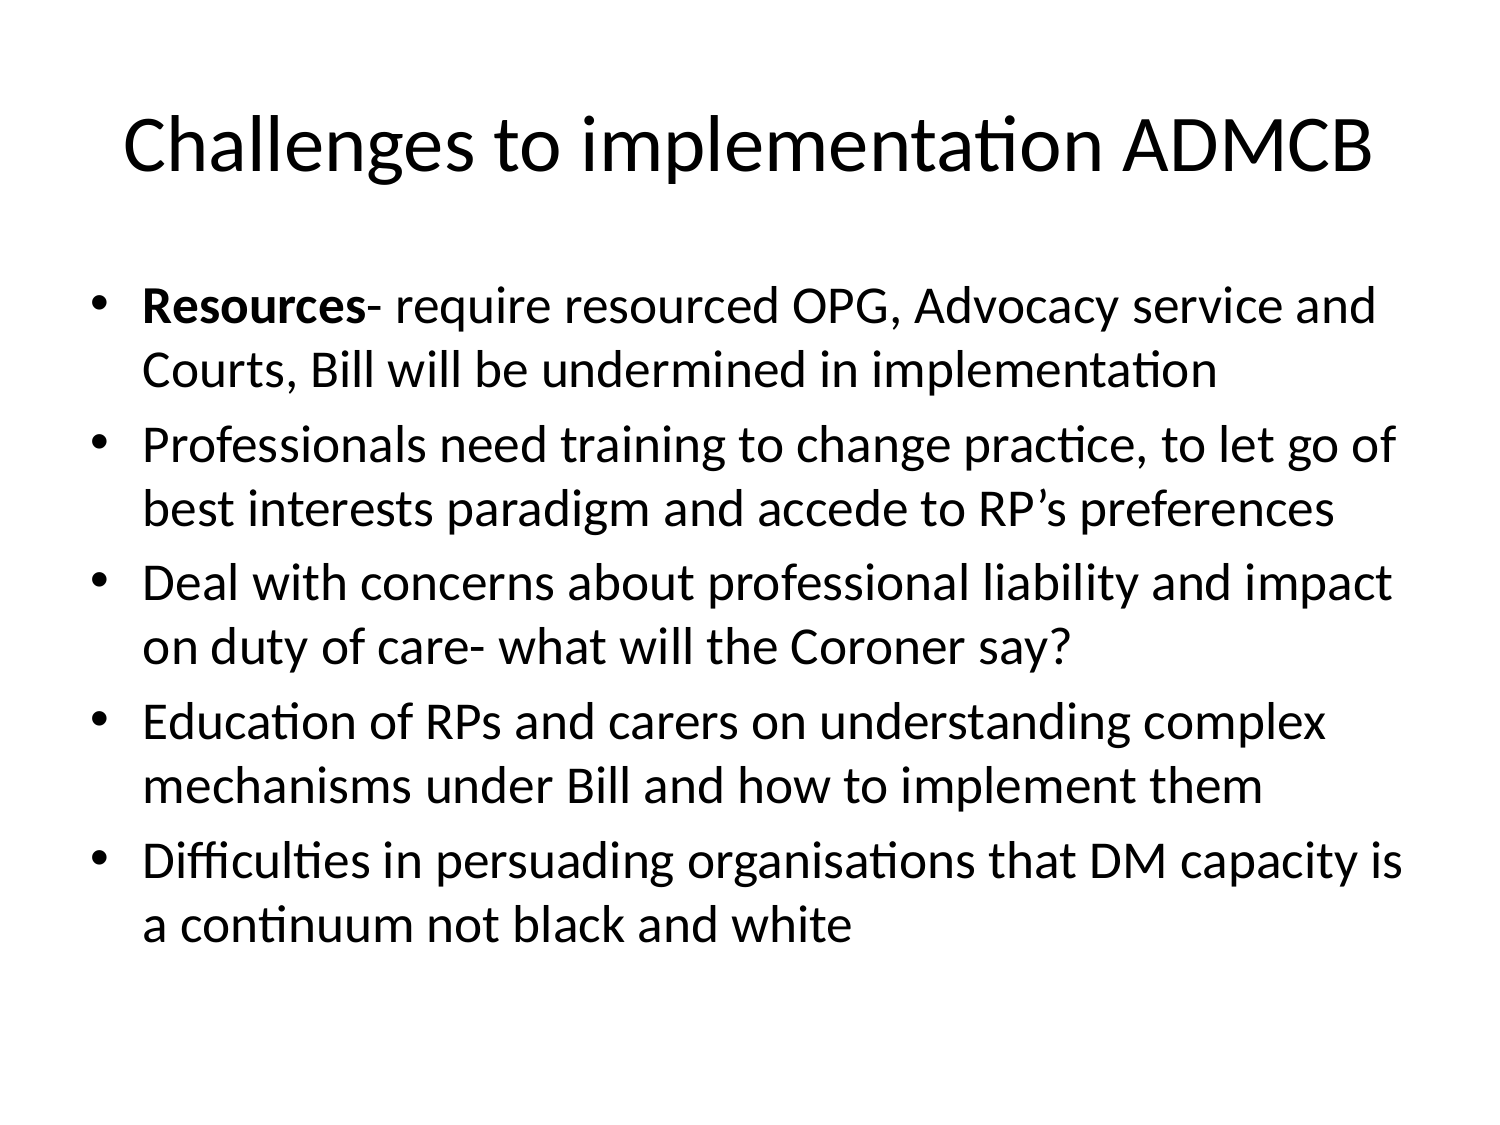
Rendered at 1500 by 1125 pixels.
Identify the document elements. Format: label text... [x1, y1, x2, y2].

list Resources- require resourced OPG, Advocacy service and Courts, Bill will be undermined in implementation Professionals need training to change practice, to let go of best interests paradigm and accede to RP’s preferences Deal with concerns about professional liability and impact on duty of care- what will the Coroner say? Education of RPs and carers on understanding complex mechanisms under Bill and how to implement them Difficulties in persuading organisations that DM capacity is a continuum not black and white [75, 262, 1425, 1005]
title Challenges to implementation ADMCB [75, 45, 1425, 233]
